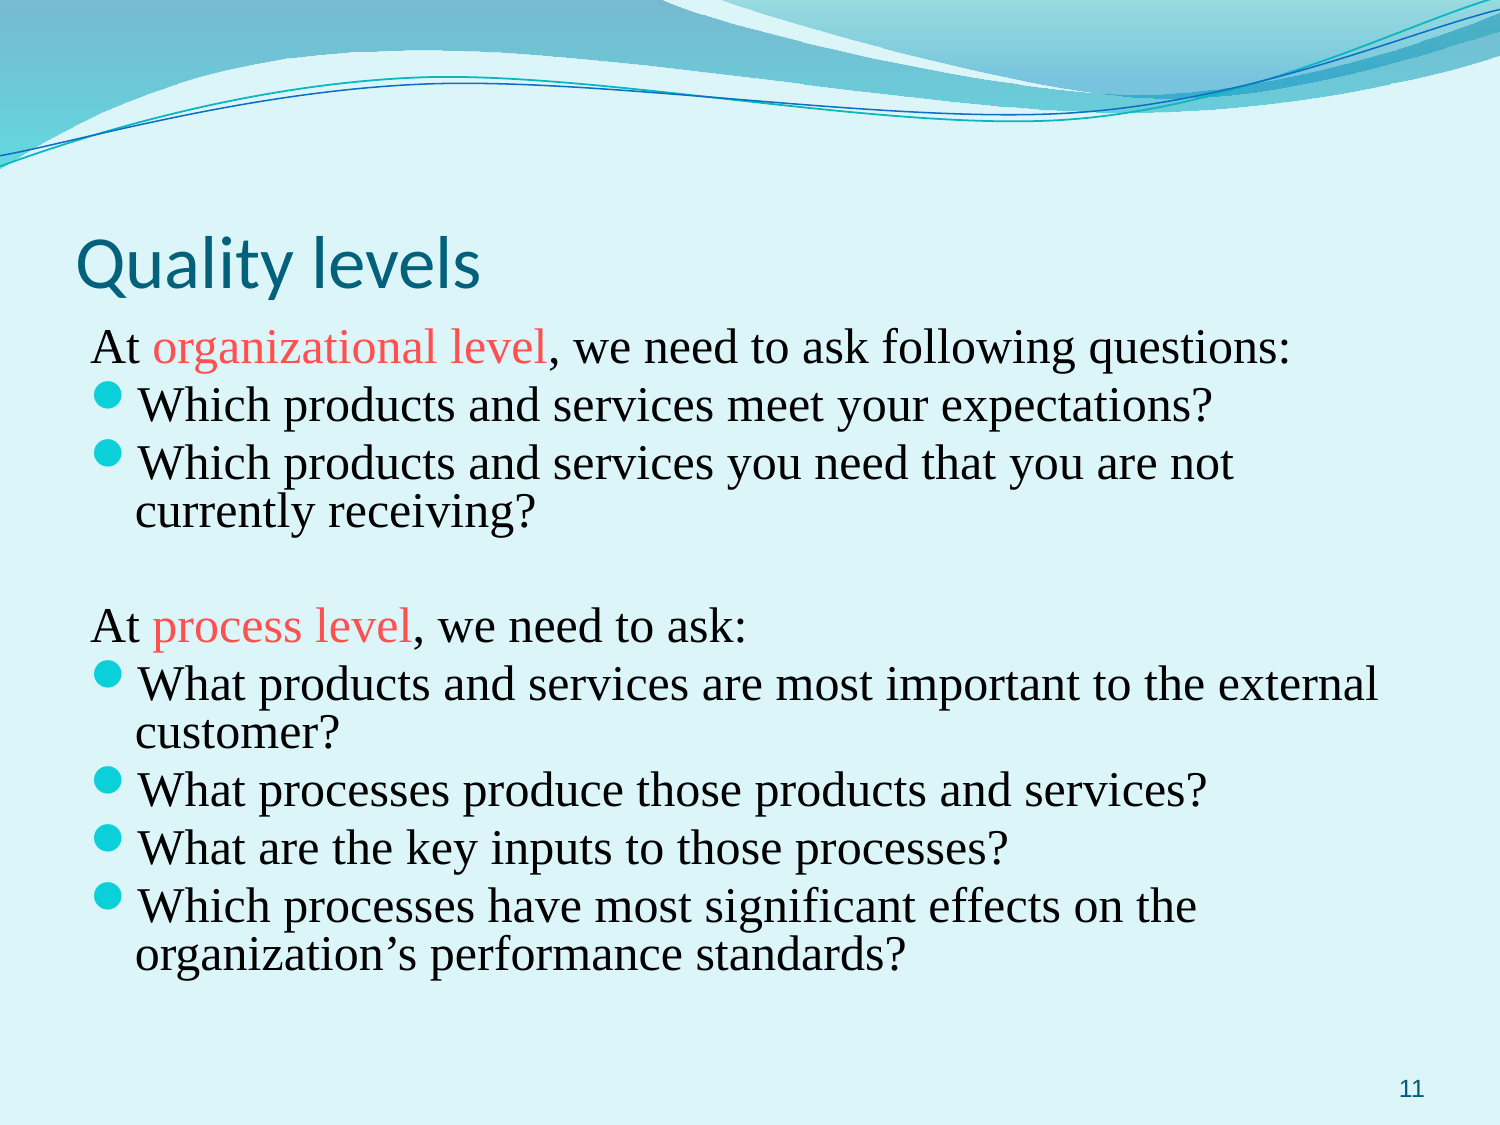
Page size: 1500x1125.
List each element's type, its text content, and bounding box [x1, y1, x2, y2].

title Quality levels [74, 115, 1426, 304]
list At organizational level, we need to ask following questions: Which products and services meet your expectations? Which products and services you need that you are not currently receiving? At process level, we need to ask: What products and services are most important to the external customer? What processes produce those products and services? What are the key inputs to those processes? Which processes have most significant effects on the organization’s performance standards? [74, 317, 1426, 1038]
slide_number 11 [1299, 1042, 1425, 1103]
